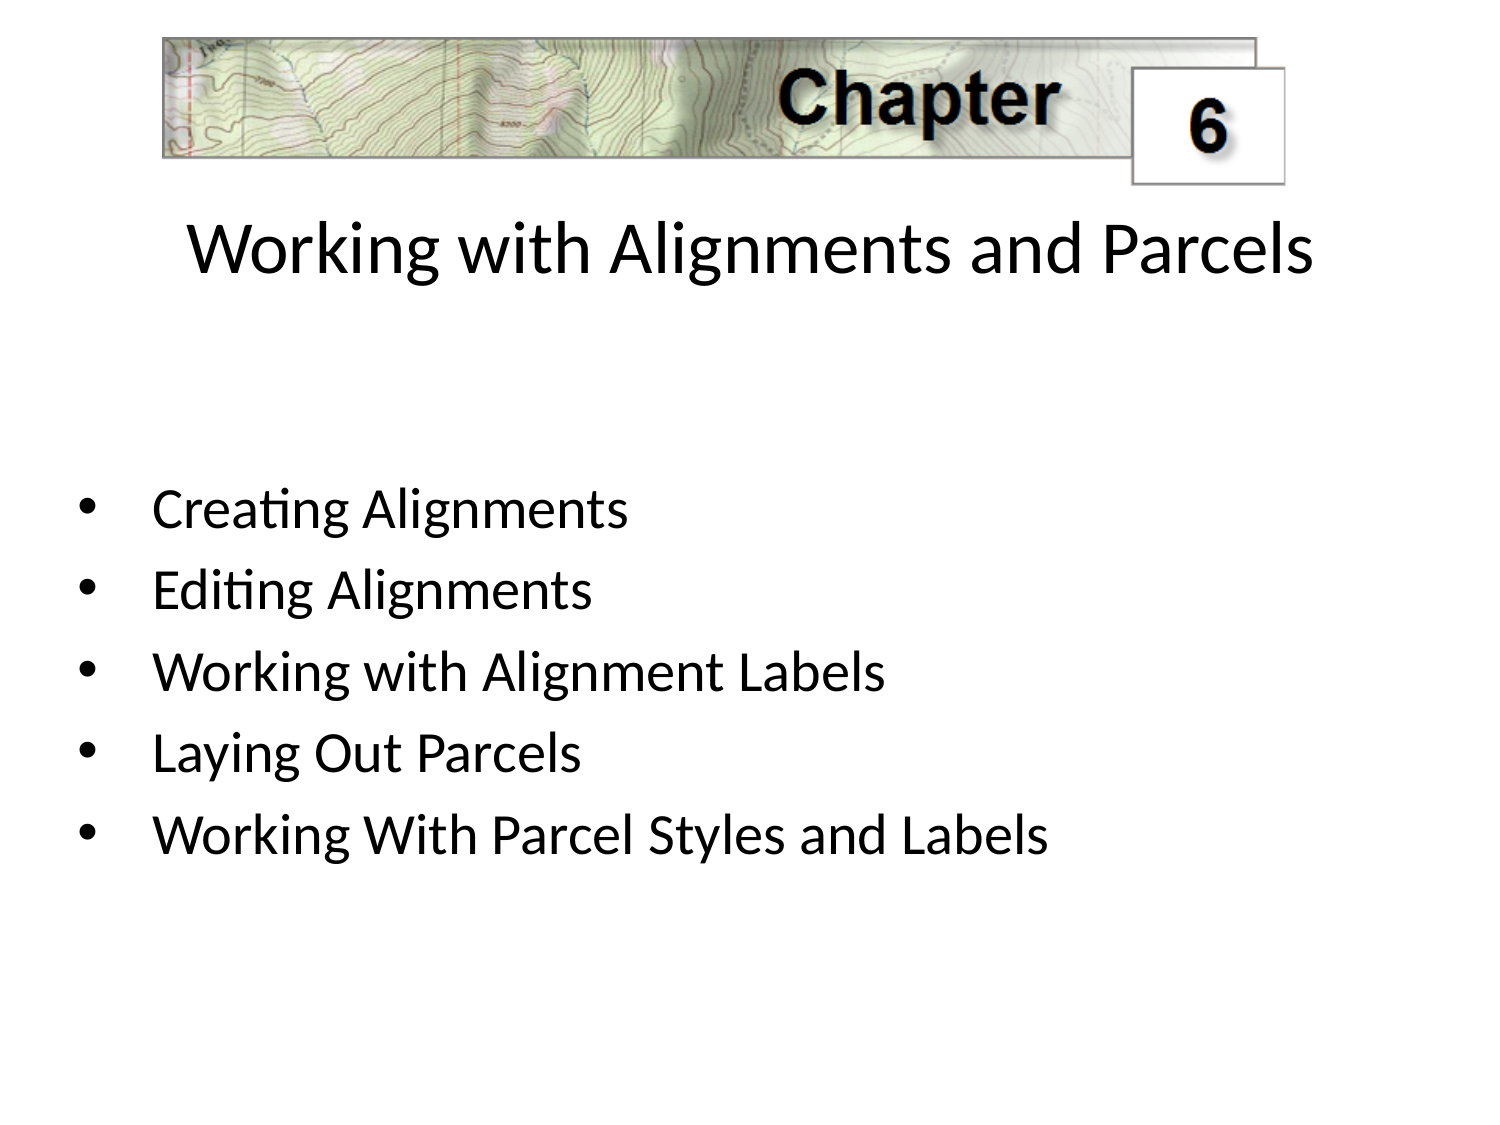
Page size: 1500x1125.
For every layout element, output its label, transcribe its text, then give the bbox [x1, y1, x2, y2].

title Working with Alignments and Parcels [76, 187, 1427, 300]
subtitle Creating Alignments Editing Alignments Working with Alignment Labels Laying Out Parcels Working With Parcel Styles and Labels [62, 462, 1427, 963]
picture [162, 37, 1311, 213]
